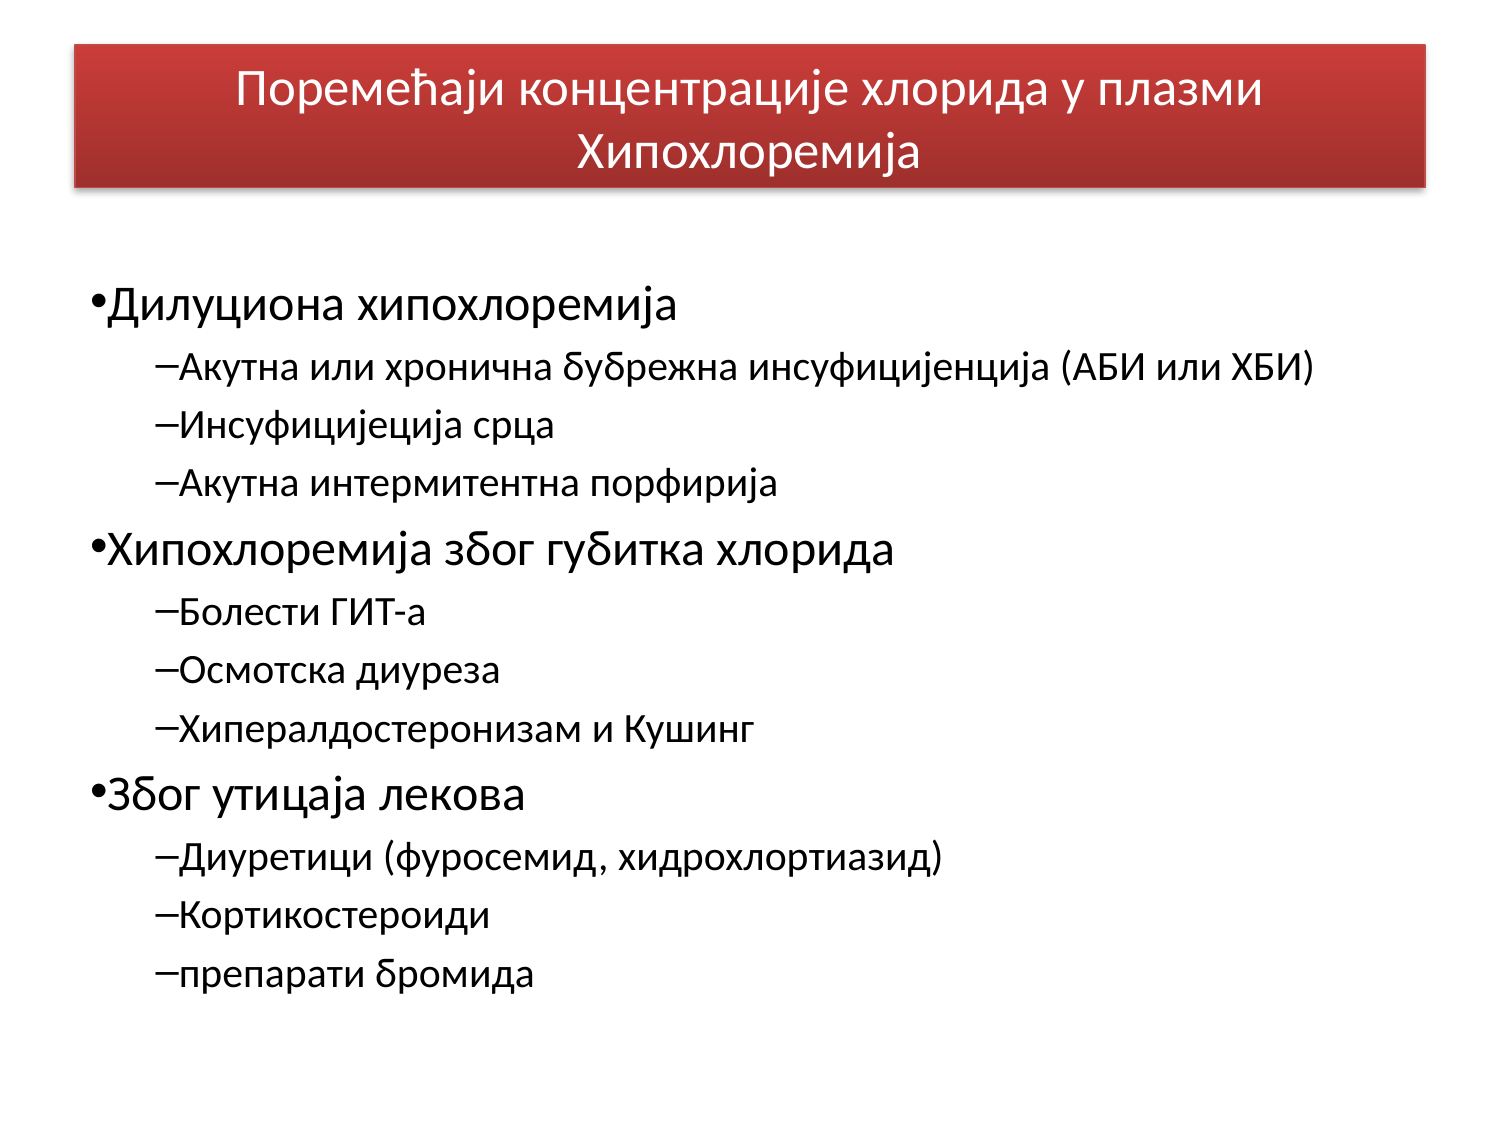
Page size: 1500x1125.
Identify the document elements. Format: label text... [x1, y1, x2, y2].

list Дилуциона хипохлоремија Акутна или хронична бубрежна инсуфицијенција (АБИ или ХБИ) Инсуфицијеција срца Акутна интермитентна порфирија Хипохлоремија због губитка хлорида Болести ГИТ-а Осмотска диуреза Хипералдостеронизам и Кушинг Због утицаја лекова Диуретици (фуросемид, хидрохлортиазид) Кортикостероиди препарати бромида [75, 262, 1425, 1063]
title Поремећаји концентрације хлорида у плазми Хипохлоремија [74, 44, 1426, 188]
